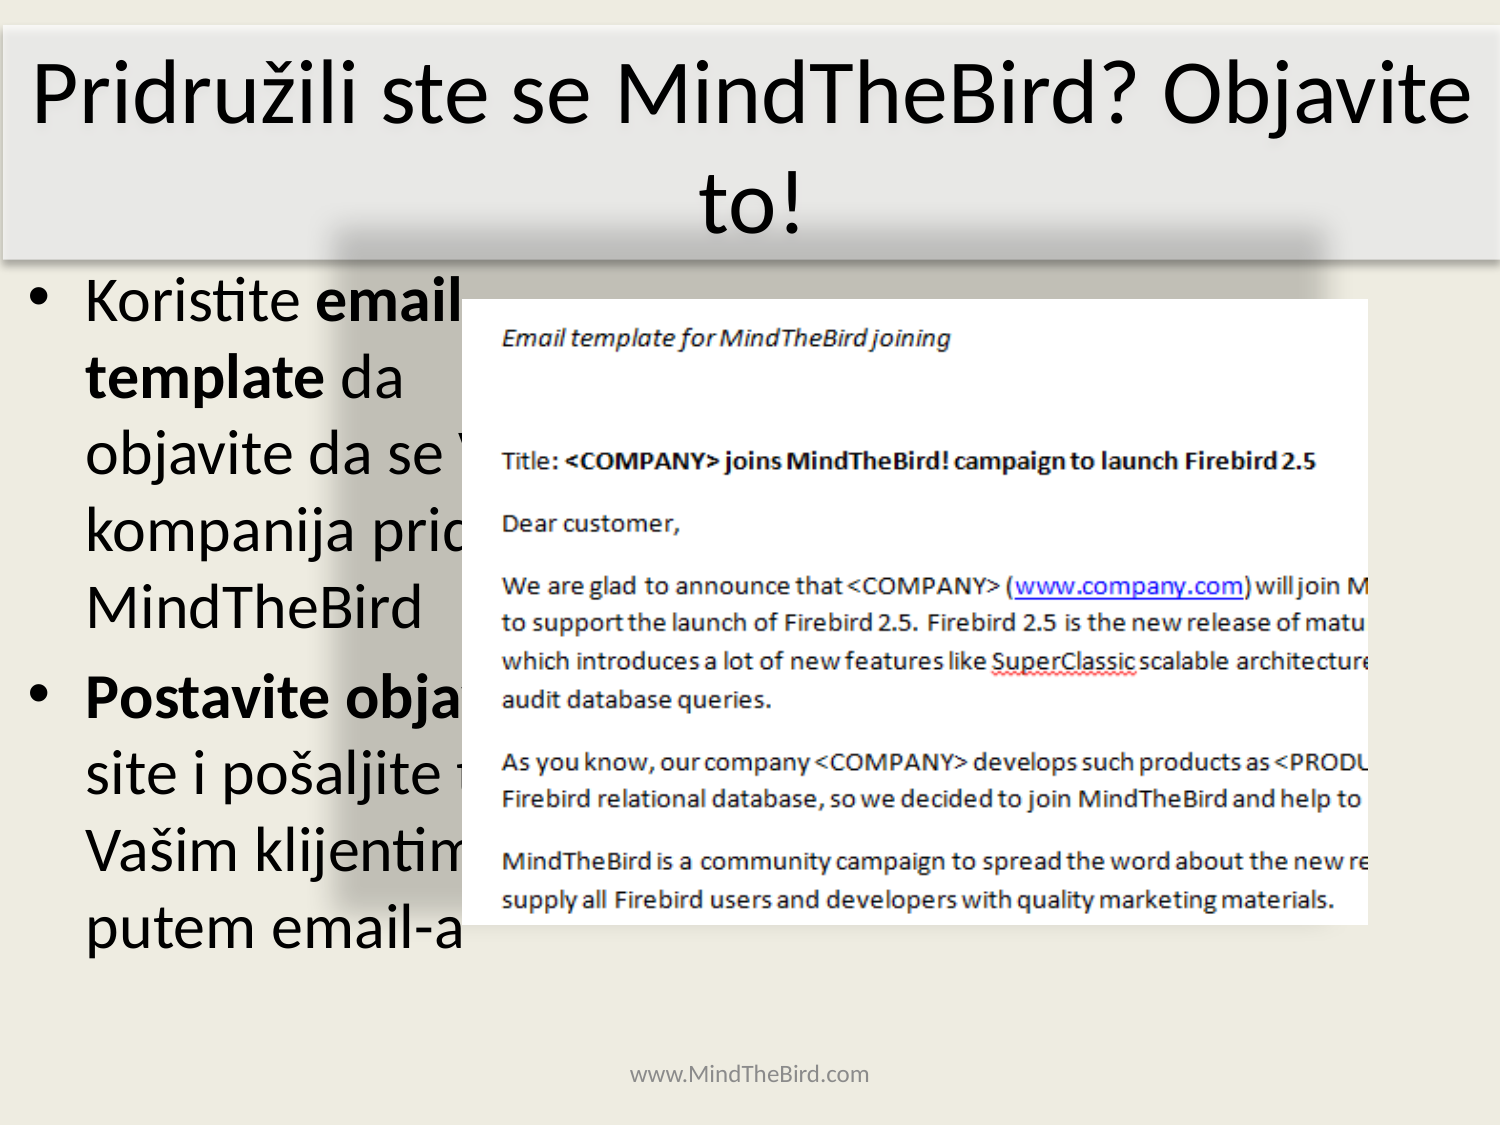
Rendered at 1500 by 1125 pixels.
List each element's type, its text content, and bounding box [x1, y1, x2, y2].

text_box Pridružili ste se MindTheBird? Objavite to! [2, 24, 1500, 260]
footer www.MindTheBird.com [512, 1042, 988, 1103]
list Koristite email template da objavite da se Vaša kompanija pridružila MindTheBird Postavite objavu na site i pošaljite to Vašim klijentima putem email-a [12, 272, 638, 993]
picture [462, 299, 1368, 926]
